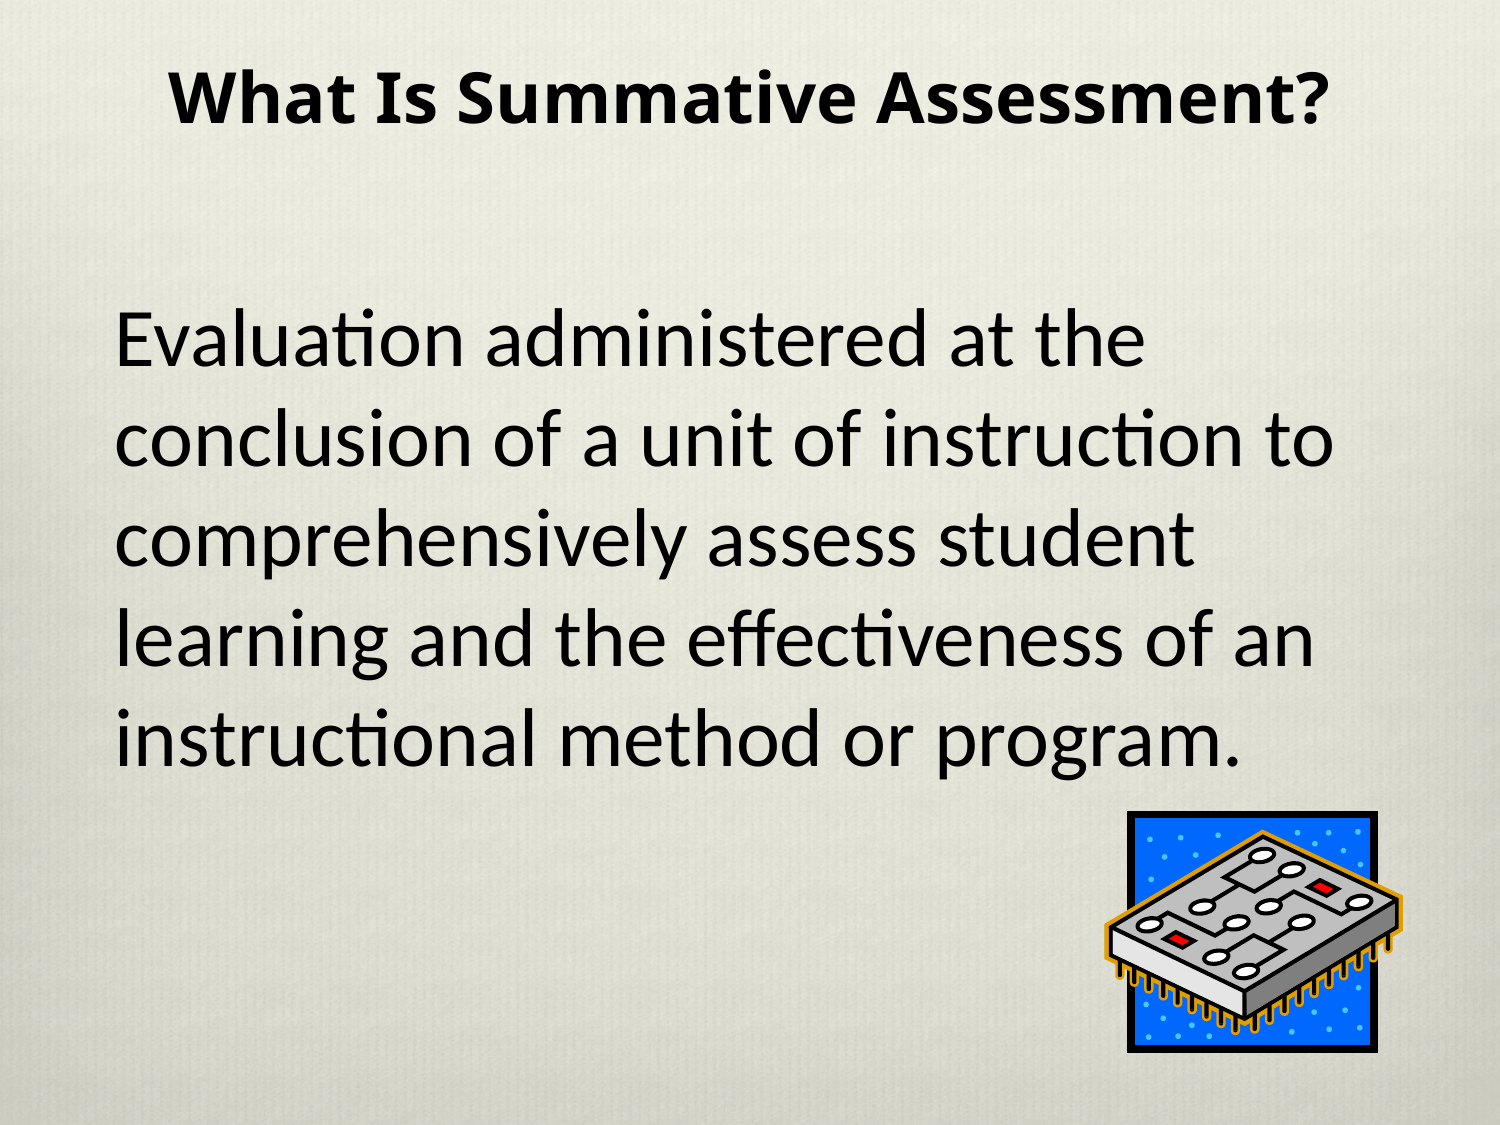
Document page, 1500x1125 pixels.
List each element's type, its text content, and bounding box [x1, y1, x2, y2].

text_box Evaluation administered at the conclusion of a unit of instruction to comprehensively assess student learning and the effectiveness of an instructional method or program. [100, 275, 1365, 790]
picture [1103, 809, 1404, 1055]
text_box What Is Summative Assessment? [74, 45, 1425, 233]
